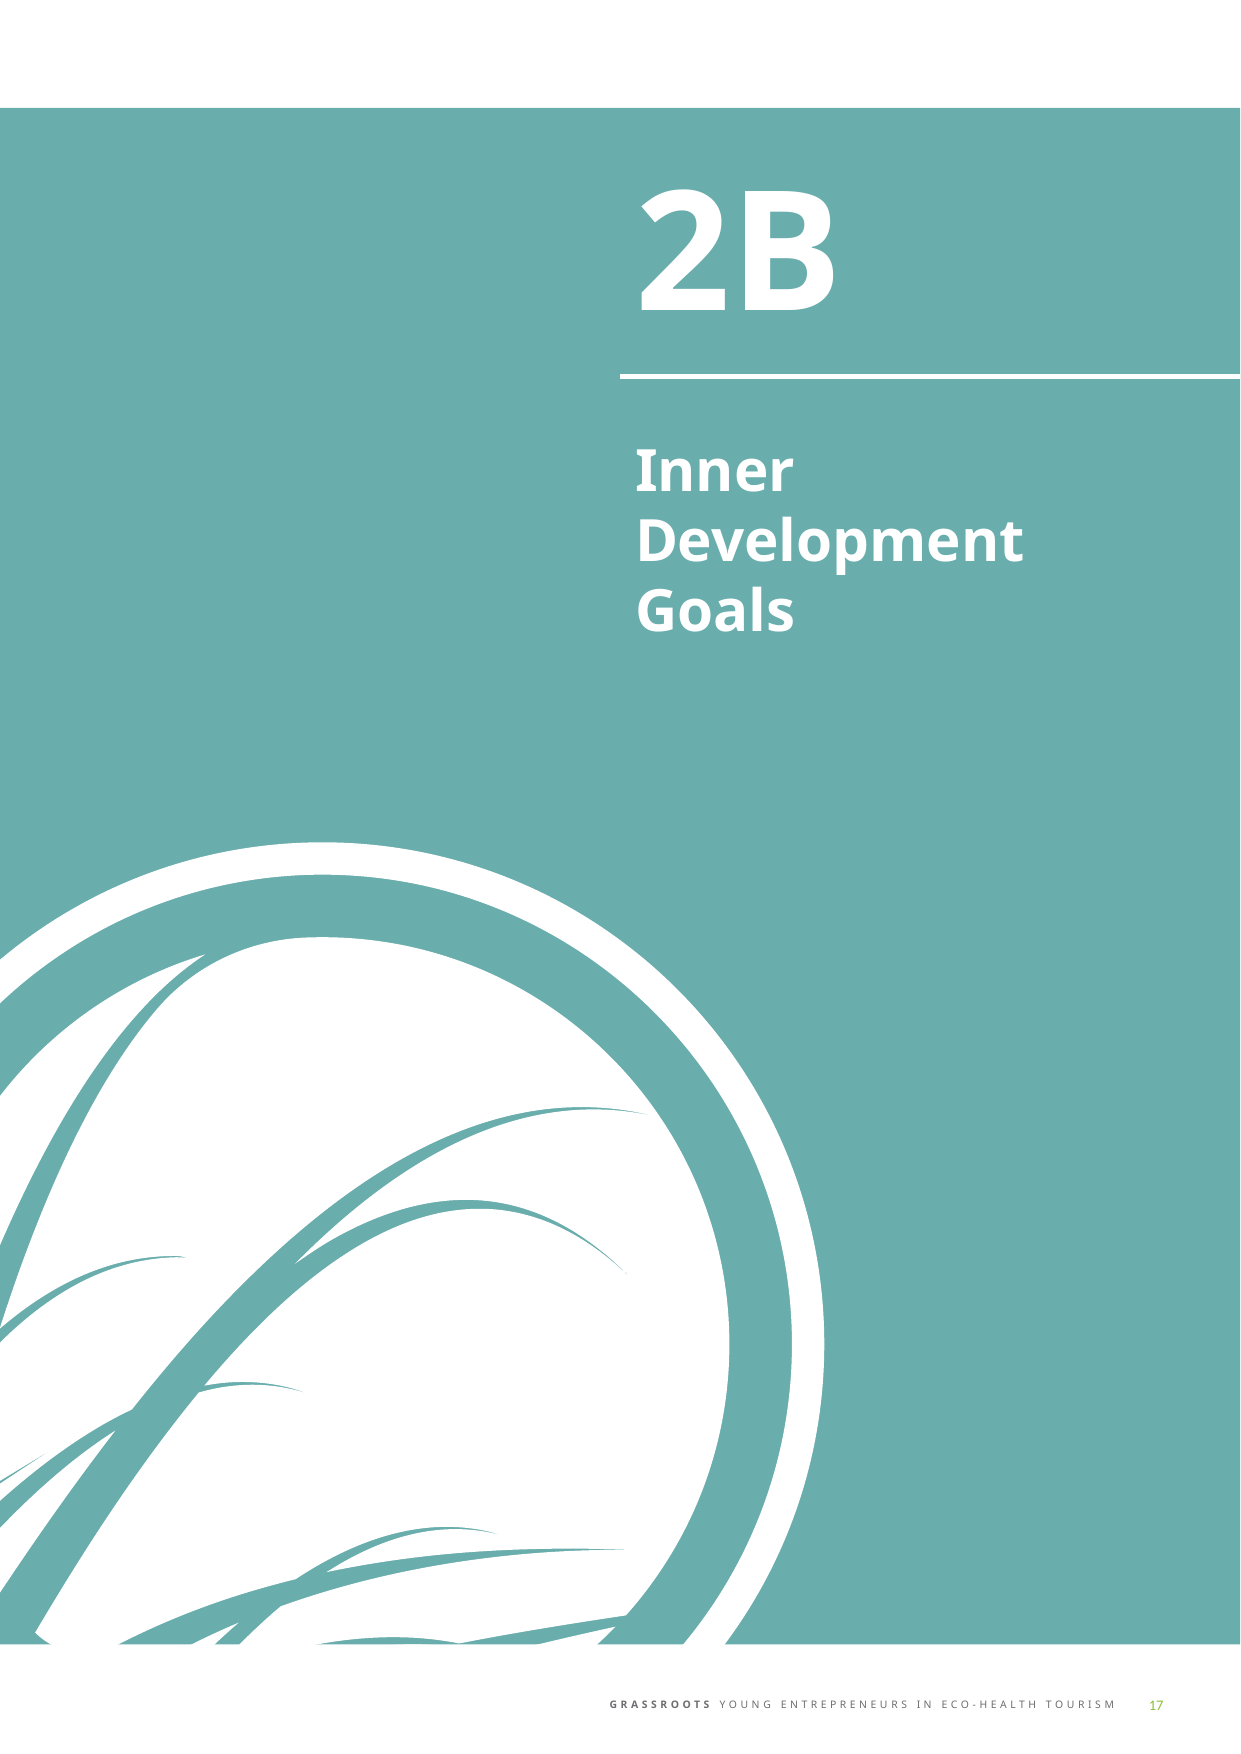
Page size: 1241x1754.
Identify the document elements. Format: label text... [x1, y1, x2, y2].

list 2B [620, 136, 941, 425]
list Inner Development Goals [620, 425, 1085, 754]
slide_number 17 [1125, 1666, 1187, 1743]
